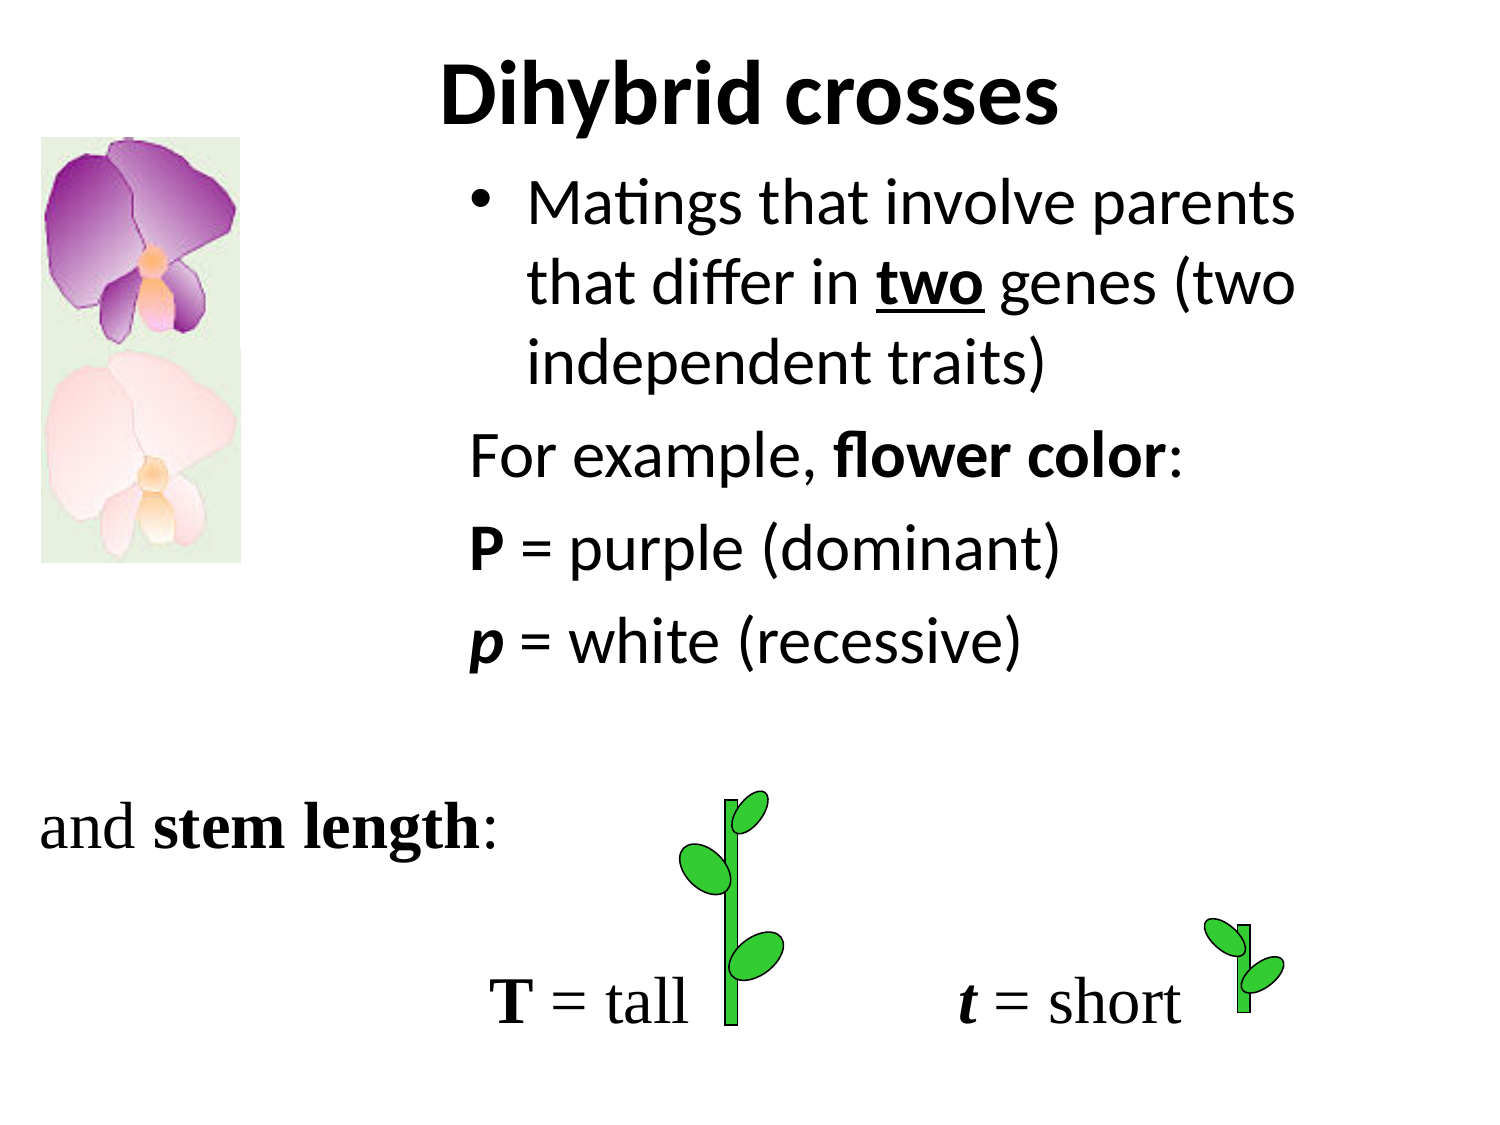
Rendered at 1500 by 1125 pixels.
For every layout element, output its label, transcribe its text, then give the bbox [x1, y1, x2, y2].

title Dihybrid crosses [112, 24, 1388, 150]
list Matings that involve parents that differ in two genes (two independent traits) For example, flower color: P = purple (dominant) p = white (recessive) [454, 149, 1363, 825]
picture [40, 136, 242, 563]
text_box and stem length: T = tall t = short [24, 774, 1300, 1105]
